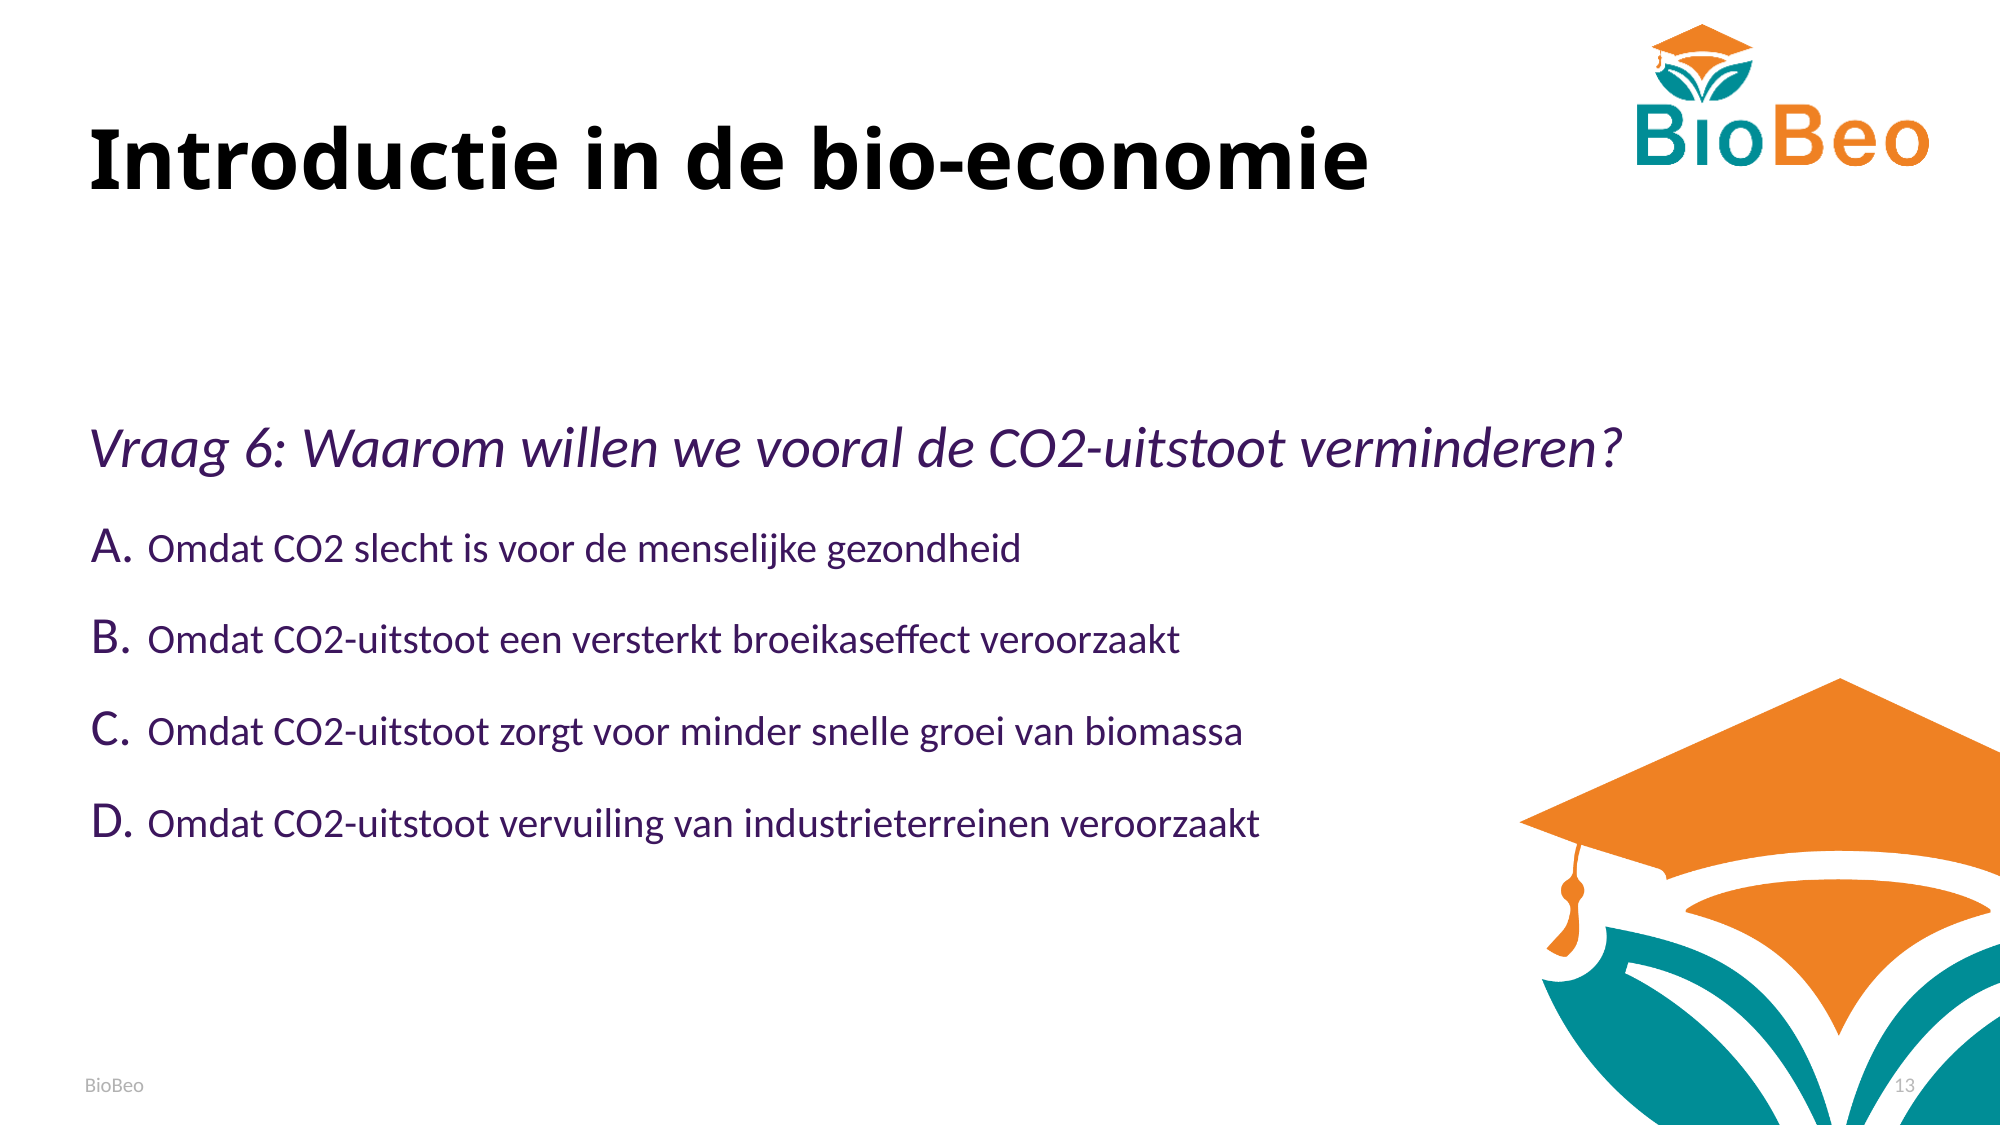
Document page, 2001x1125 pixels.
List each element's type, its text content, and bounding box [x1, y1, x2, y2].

picture [1478, 618, 2000, 1125]
picture [1635, 22, 1931, 88]
slide_number 13 [1818, 1065, 1931, 1103]
title Introductie in de bio-economie [74, 88, 1935, 237]
footer BioBeo [69, 1065, 1805, 1103]
text_box Vraag 6: Waarom willen we vooral de CO2-uitstoot verminderen? Omdat CO2 slecht is voor de menselijke gezondheid Omdat CO2-uitstoot een versterkt broeikaseffect veroorzaakt Omdat CO2-uitstoot zorgt voor minder snelle groei van biomassa Omdat CO2-uitstoot vervuiling van industrieterreinen veroorzaakt [74, 441, 1819, 853]
